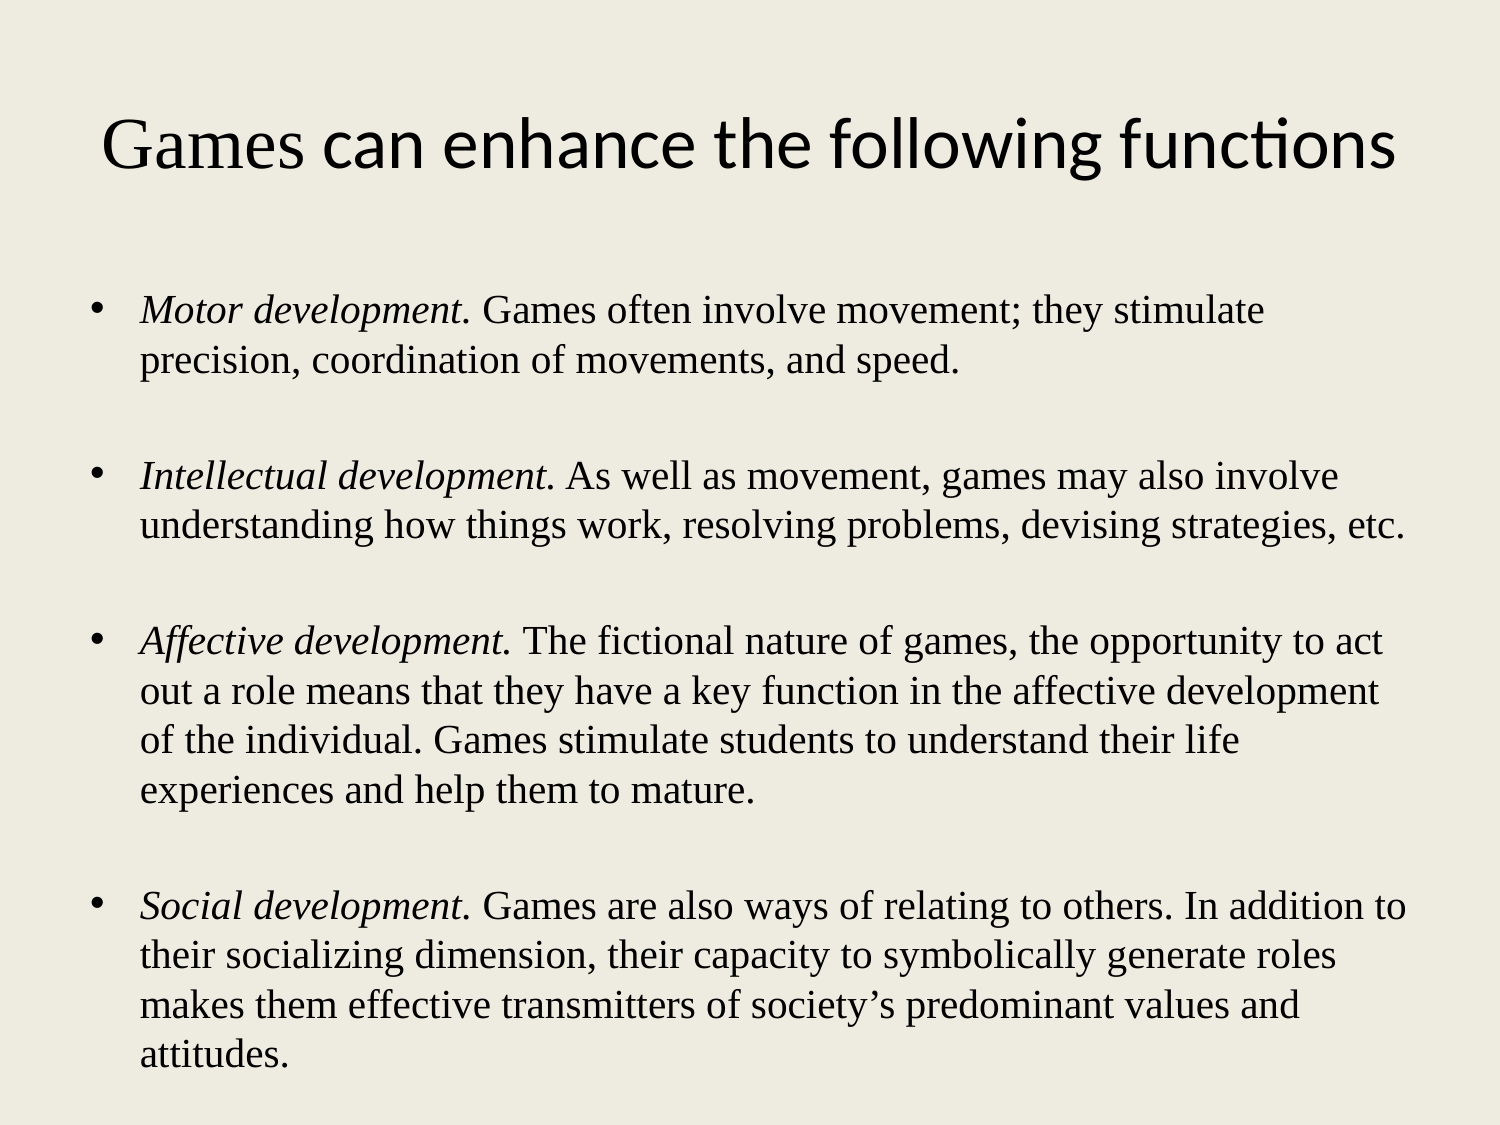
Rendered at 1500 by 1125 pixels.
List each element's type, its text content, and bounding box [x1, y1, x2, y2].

title Games can enhance the following functions [75, 45, 1425, 233]
list Motor development. Games often involve movement; they stimulate precision, coordination of movements, and speed. Intellectual development. As well as movement, games may also involve understanding how things work, resolving problems, devising strategies, etc. Affective development. The fictional nature of games, the opportunity to act out a role means that they have a key function in the affective development of the individual. Games stimulate students to understand their life experiences and help them to mature. Social development. Games are also ways of relating to others. In addition to their socializing dimension, their capacity to symbolically generate roles makes them effective transmitters of society’s predominant values and attitudes. [75, 275, 1425, 1125]
